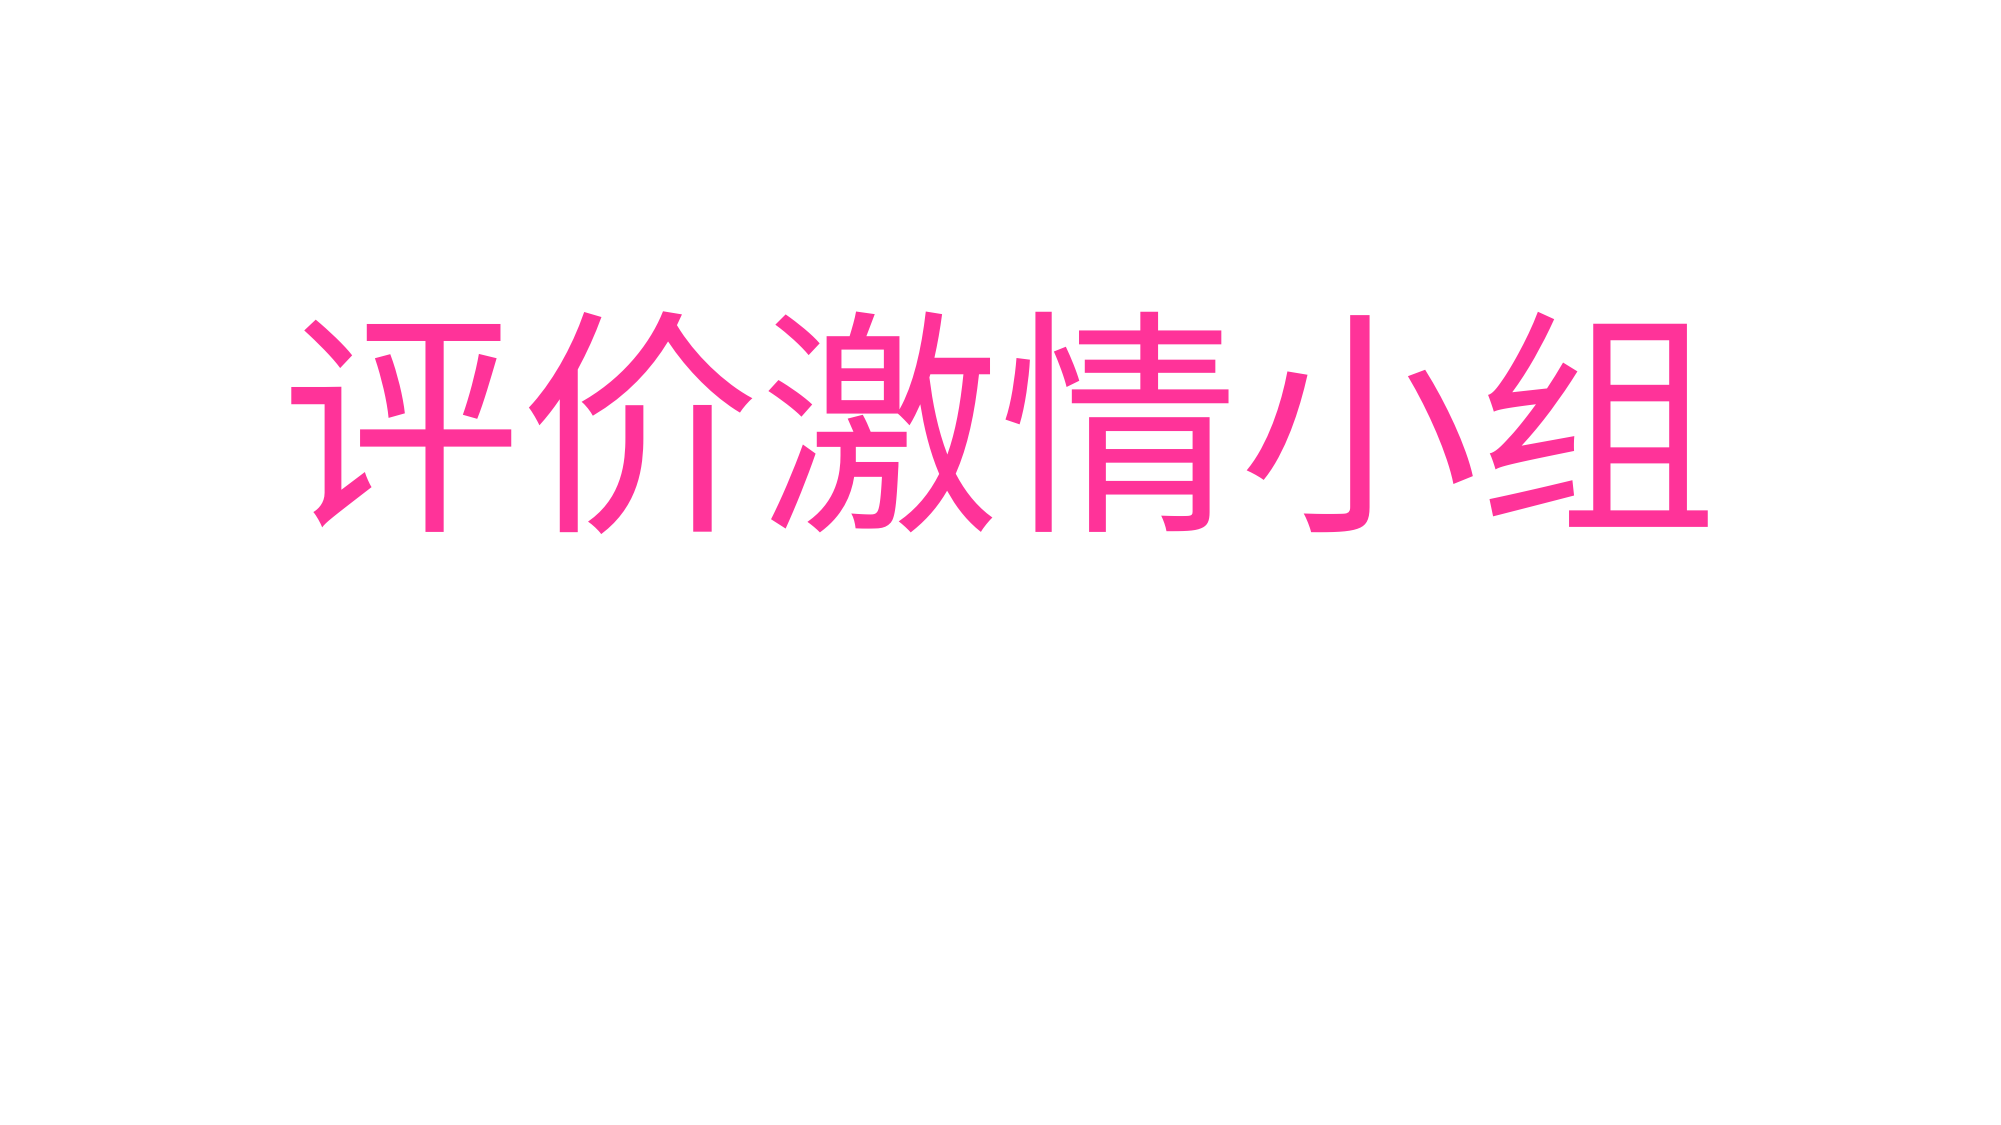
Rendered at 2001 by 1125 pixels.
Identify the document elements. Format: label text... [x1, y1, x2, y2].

list 评价激情小组 [137, 299, 1863, 1014]
